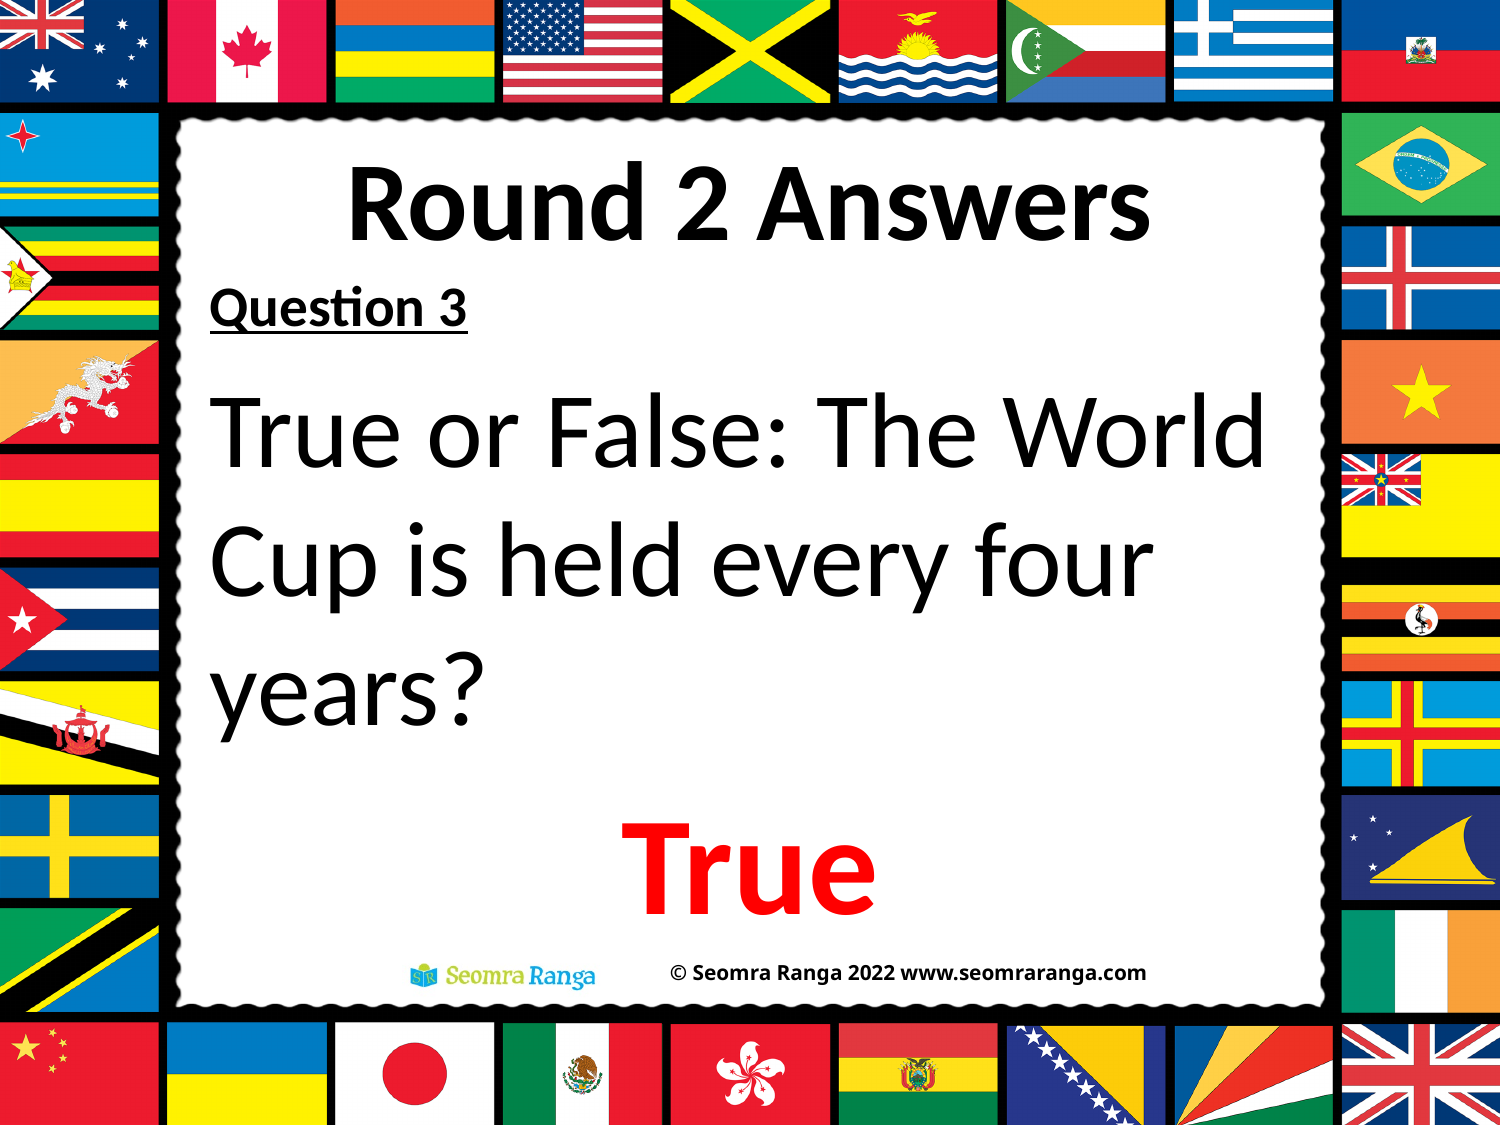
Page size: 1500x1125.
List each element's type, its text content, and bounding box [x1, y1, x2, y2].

text_box © Seomra Ranga 2022 www.seomraranga.com [631, 953, 1187, 993]
title Round 2 Answers [183, 101, 1317, 290]
list Question 3 True or False: The World Cup is held every four years? True [194, 261, 1306, 953]
picture [0, 0, 1500, 1125]
picture [10, 122, 36, 150]
